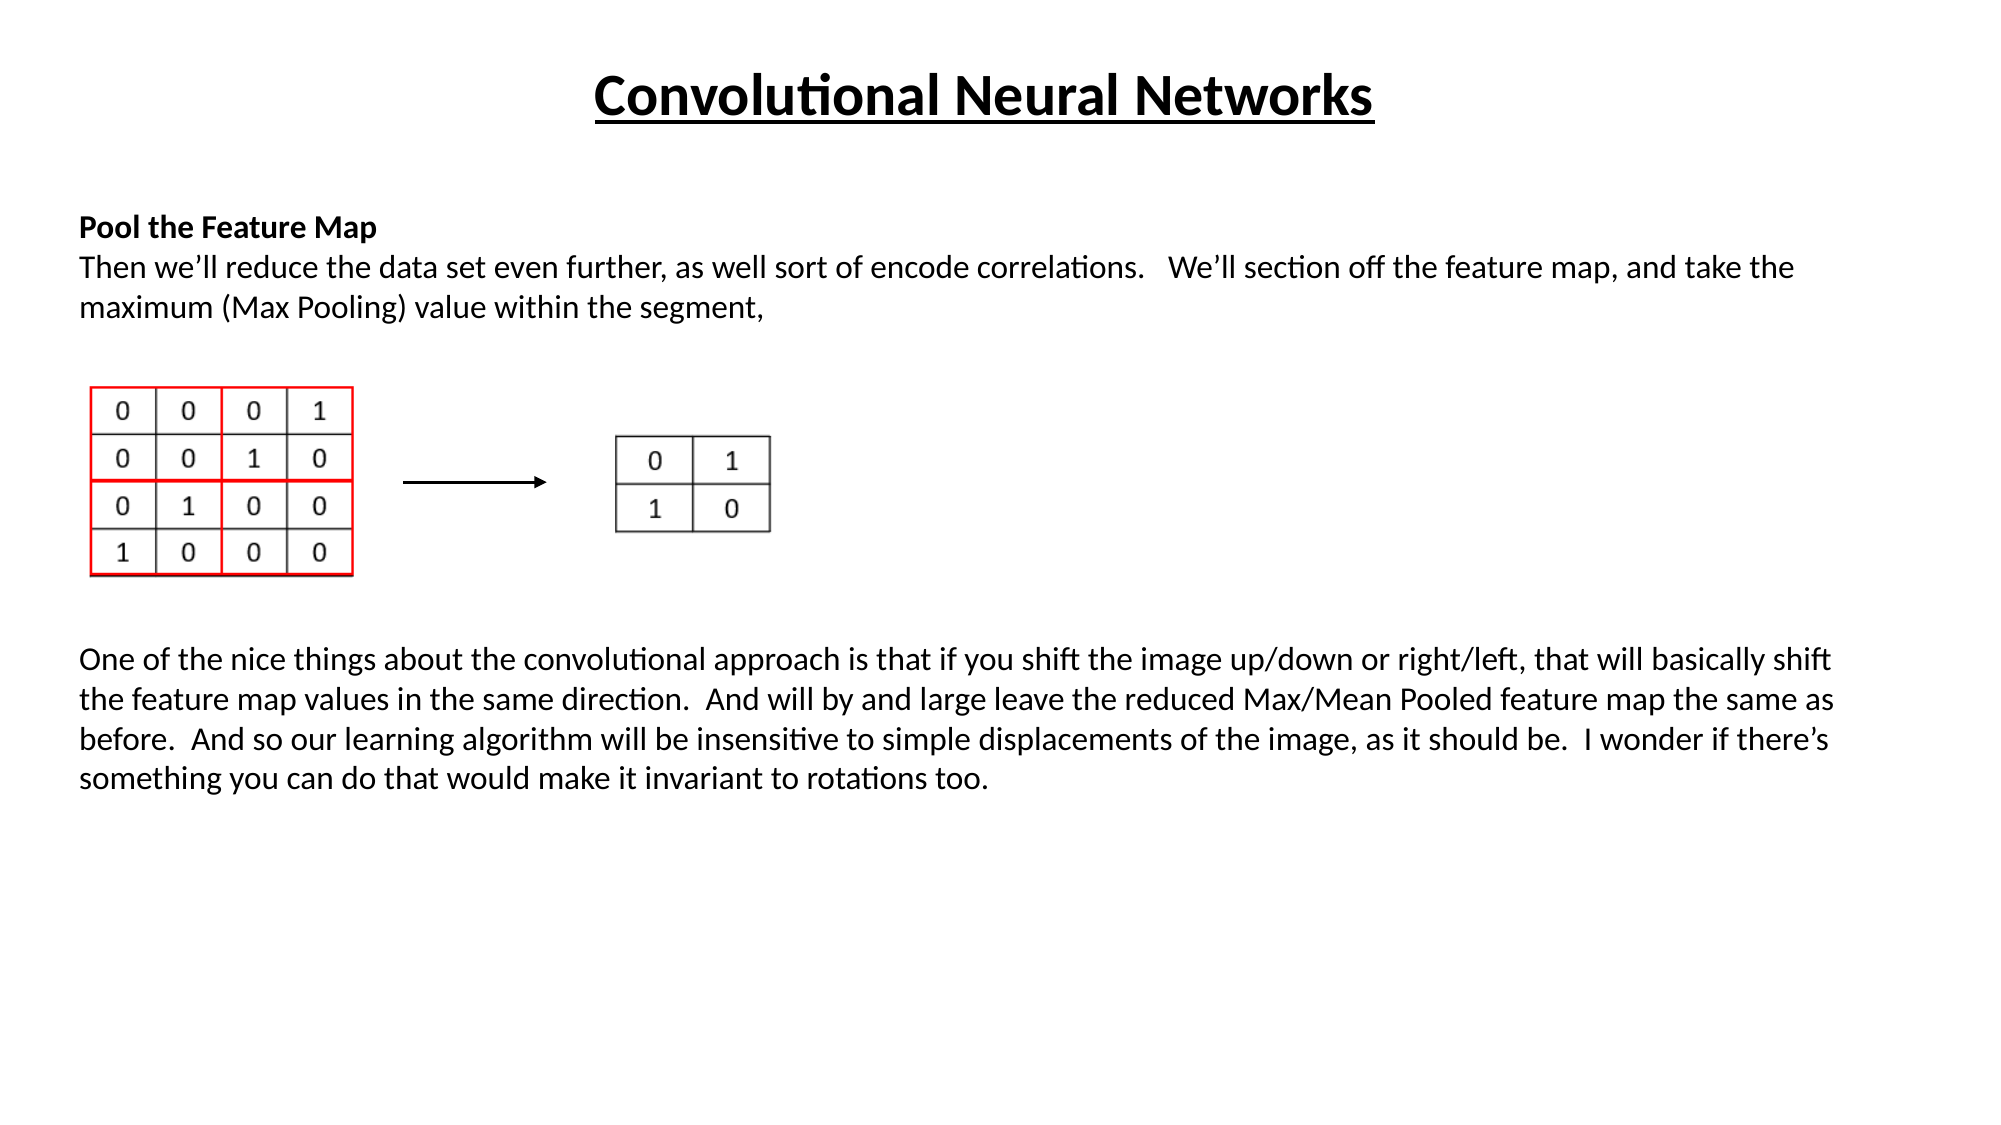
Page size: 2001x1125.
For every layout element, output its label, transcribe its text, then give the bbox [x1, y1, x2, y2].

picture [81, 380, 364, 584]
text_box One of the nice things about the convolutional approach is that if you shift the image up/down or right/left, that will basically shift the feature map values in the same direction. And will by and large leave the reduced Max/Mean Pooled feature map the same as before. And so our learning algorithm will be insensitive to simple displacements of the image, as it should be. I wonder if there’s something you can do that would make it invariant to rotations too. [64, 629, 1879, 804]
text_box Pool the Feature Map Then we’ll reduce the data set even further, as well sort of encode correlations. We’ll section off the feature map, and take the maximum (Max Pooling) value within the segment, [64, 197, 1823, 333]
picture [609, 426, 775, 537]
title Convolutional Neural Networks [517, 17, 1452, 137]
